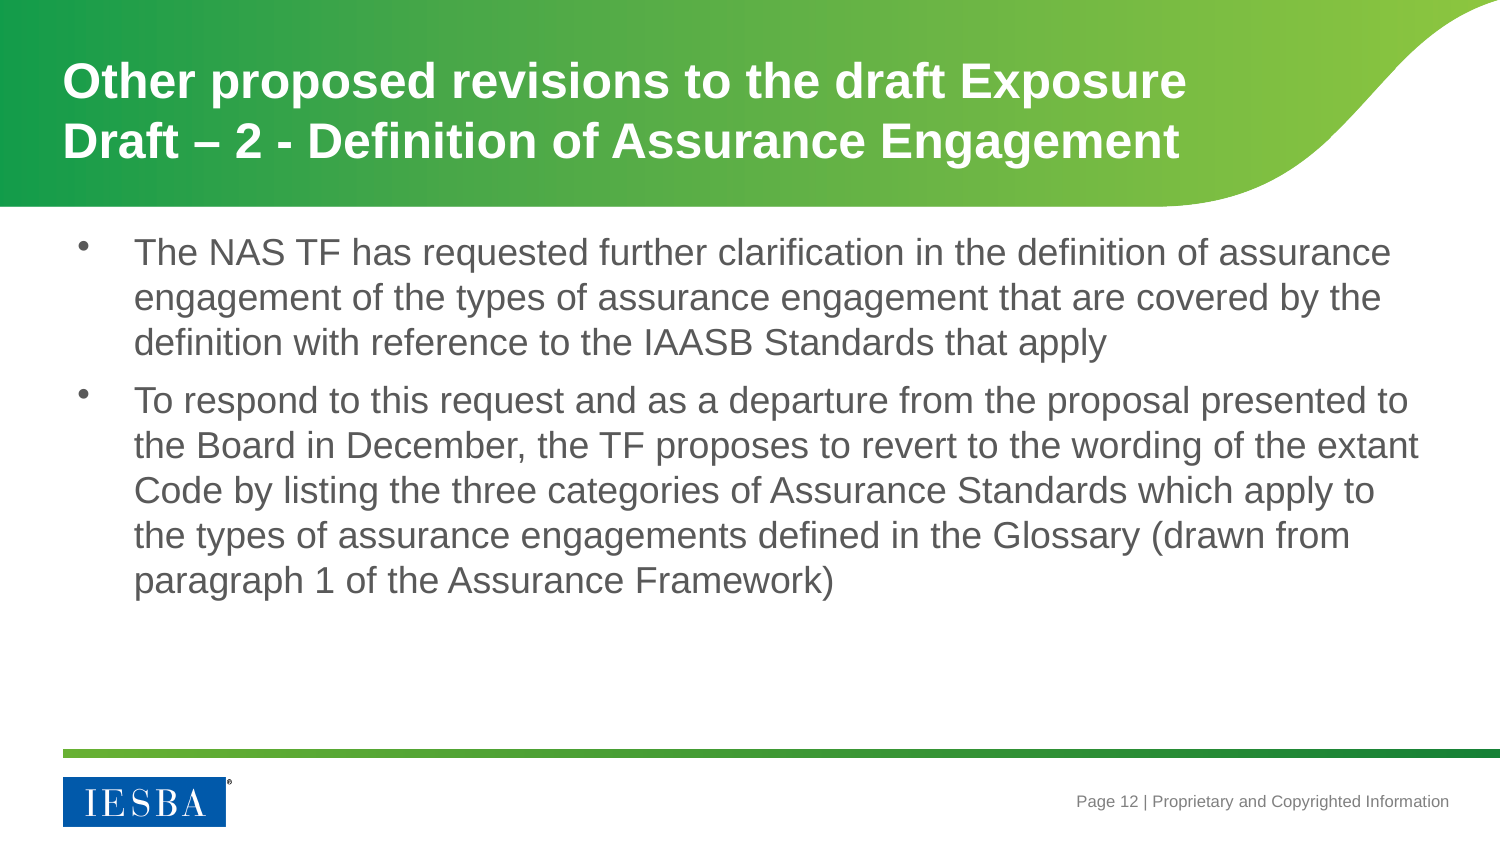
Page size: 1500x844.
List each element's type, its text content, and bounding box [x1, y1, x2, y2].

list The NAS TF has requested further clarification in the definition of assurance engagement of the types of assurance engagement that are covered by the definition with reference to the IAASB Standards that apply To respond to this request and as a departure from the proposal presented to the Board in December, the TF proposes to revert to the wording of the extant Code by listing the three categories of Assurance Standards which apply to the types of assurance engagements defined in the Glossary (drawn from paragraph 1 of the Assurance Framework) [62, 220, 1450, 724]
picture [0, 0, 1500, 207]
title Other proposed revisions to the draft Exposure Draft – 2 - Definition of Assurance Engagement [62, 75, 1300, 142]
picture [63, 777, 232, 827]
